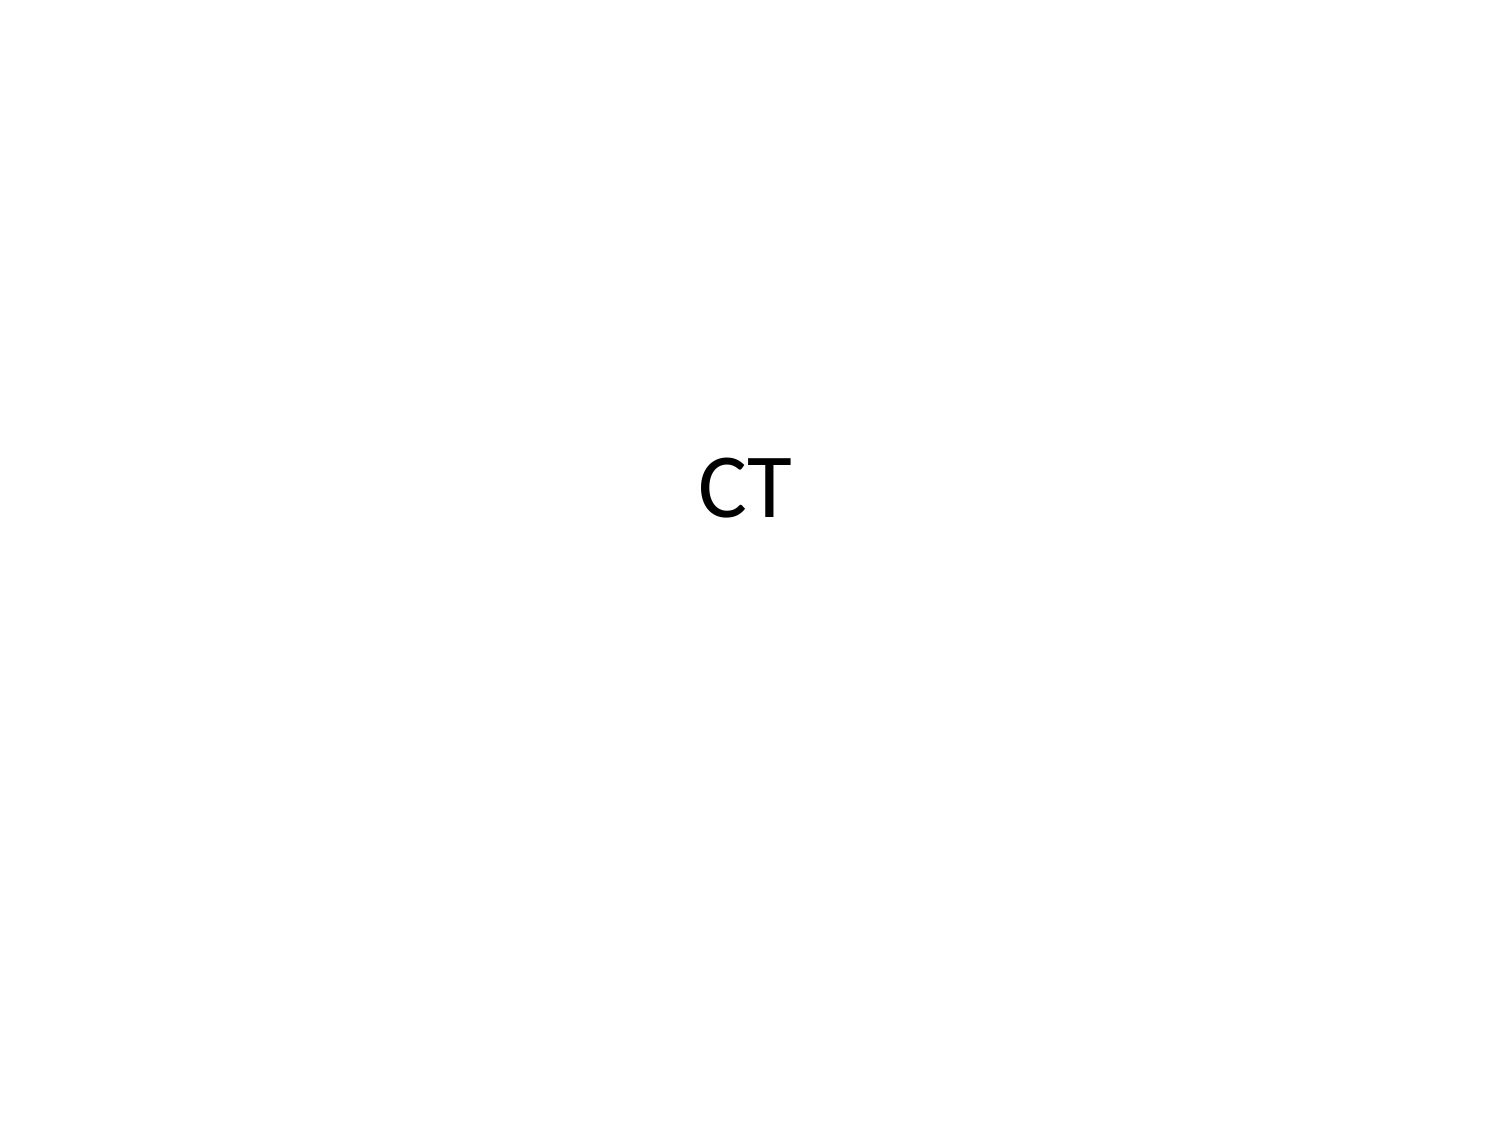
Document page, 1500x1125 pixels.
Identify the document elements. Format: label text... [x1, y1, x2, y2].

title CT [70, 386, 1421, 575]
